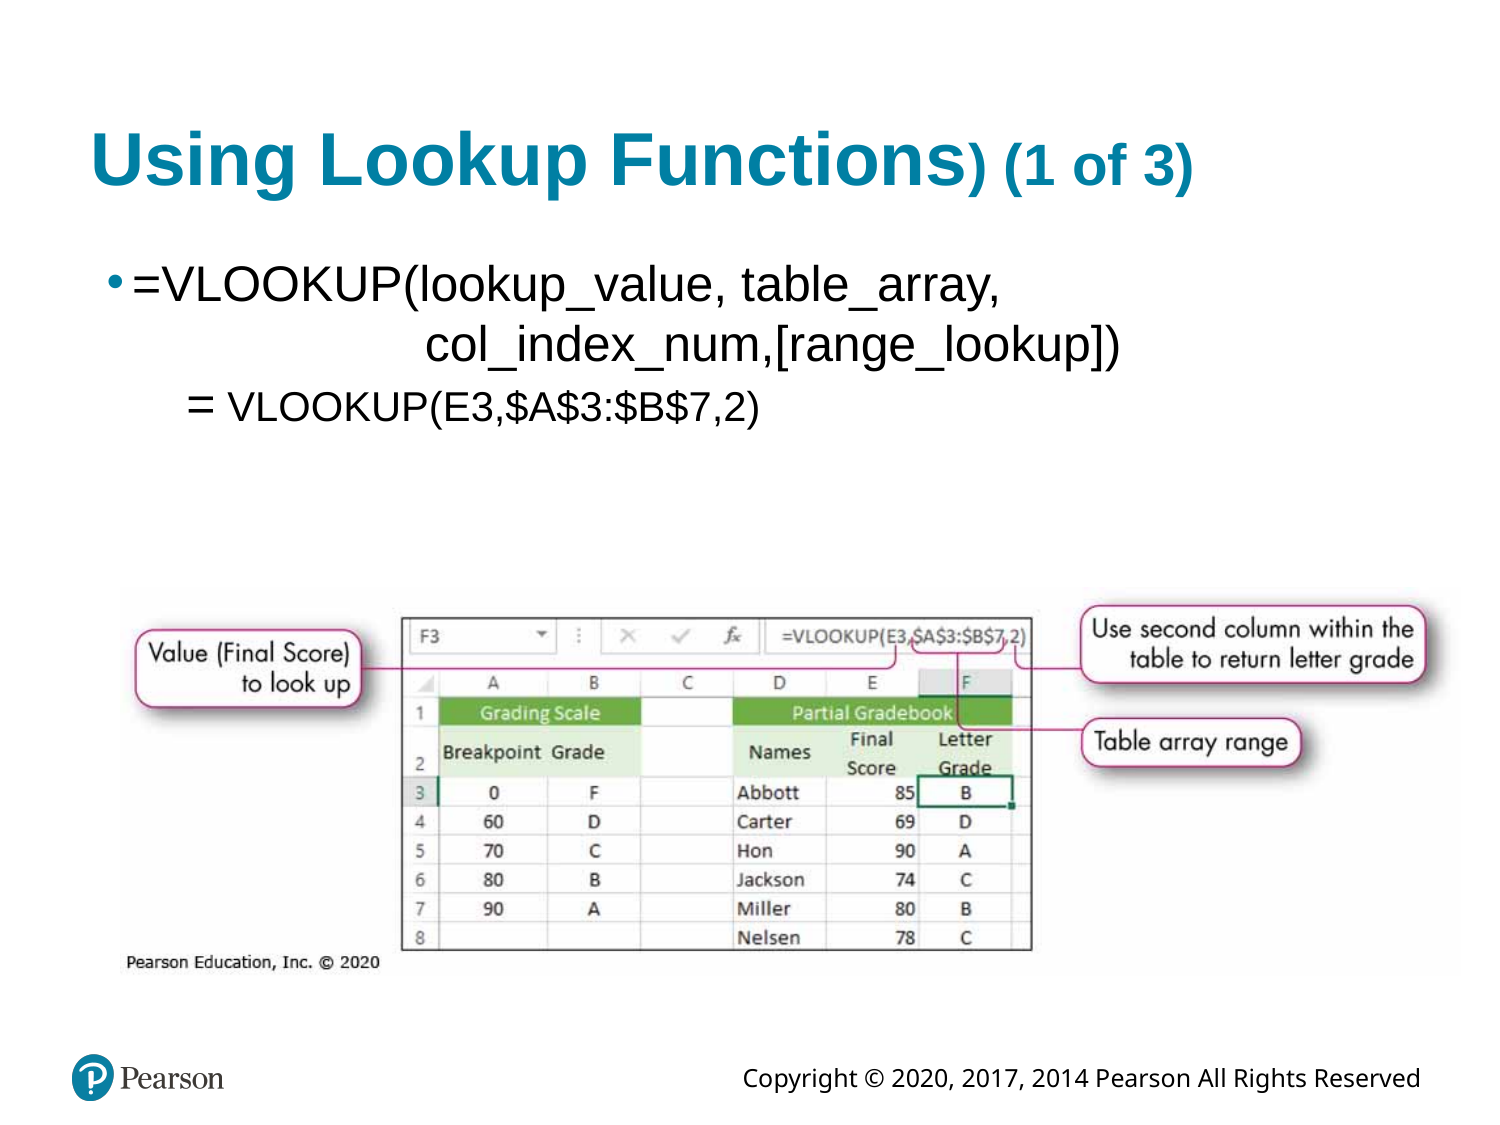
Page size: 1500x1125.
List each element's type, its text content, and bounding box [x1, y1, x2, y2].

picture [72, 1054, 88, 1070]
picture [98, 1054, 224, 1101]
picture [72, 1087, 83, 1101]
picture [80, 1063, 106, 1088]
list =VLOOKUP(lookup_value, table_array, col_index_num,[range_lookup]) = VLOOKUP(E3,$A$3:$B$7,2) [75, 236, 1426, 991]
title Using Lookup Functions) (1 of 3) [75, 35, 1425, 216]
picture [120, 586, 1462, 977]
